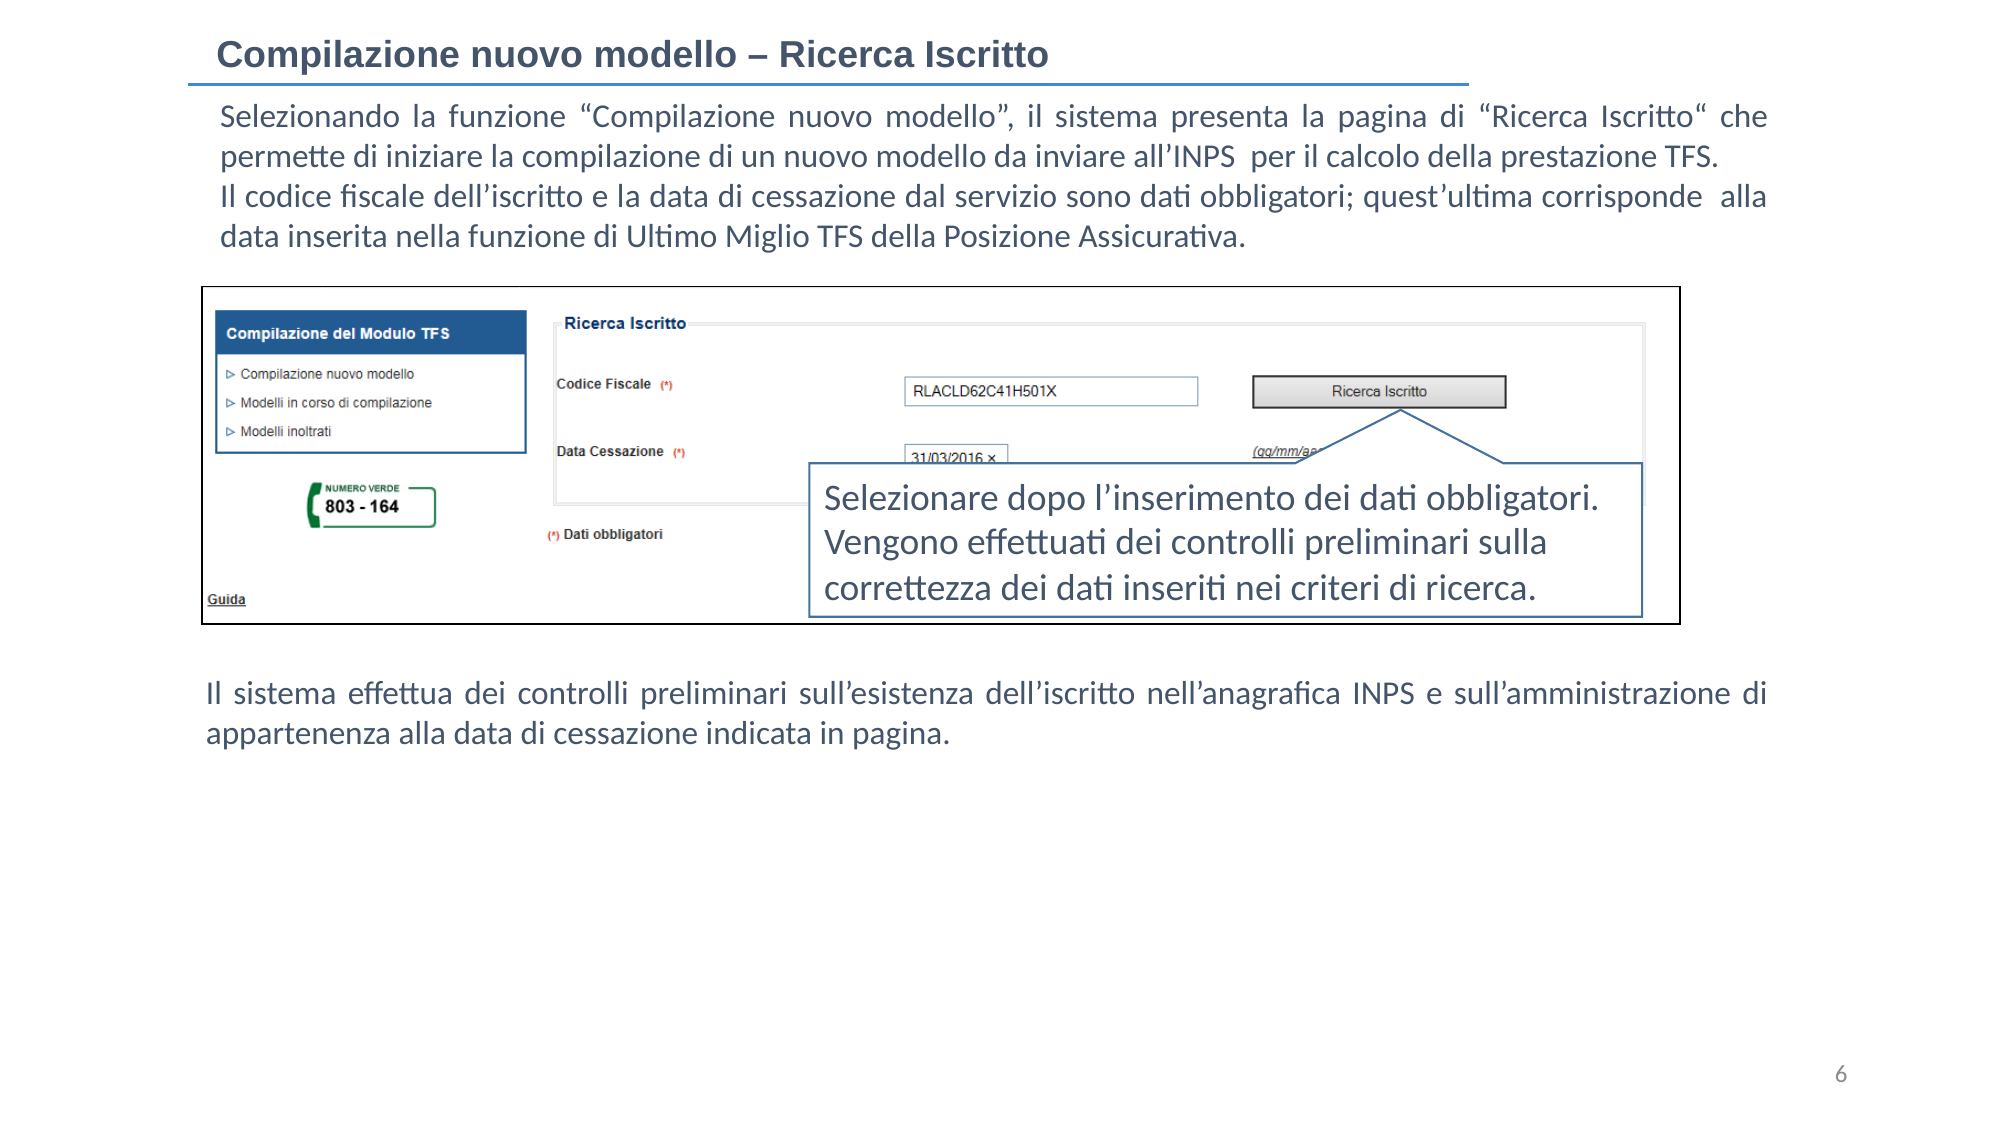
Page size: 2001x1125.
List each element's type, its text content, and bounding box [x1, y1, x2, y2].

text_box Il sistema effettua dei controlli preliminari sull’esistenza dell’iscritto nell’anagrafica INPS e sull’amministrazione di appartenenza alla data di cessazione indicata in pagina. [190, 664, 1786, 829]
text_box Selezionando la funzione “Compilazione nuovo modello”, il sistema presenta la pagina di “Ricerca Iscritto“ che permette di iniziare la compilazione di un nuovo modello da inviare all’INPS per il calcolo della prestazione TFS. Il codice fiscale dell’iscritto e la data di cessazione dal servizio sono dati obbligatori; quest’ultima corrisponde alla data inserita nella funzione di Ultimo Miglio TFS della Posizione Assicurativa. [205, 87, 1786, 311]
text_box Compilazione nuovo modello – Ricerca Iscritto [201, 22, 1066, 83]
slide_number 6 [1412, 1042, 1863, 1103]
picture [202, 286, 1680, 624]
